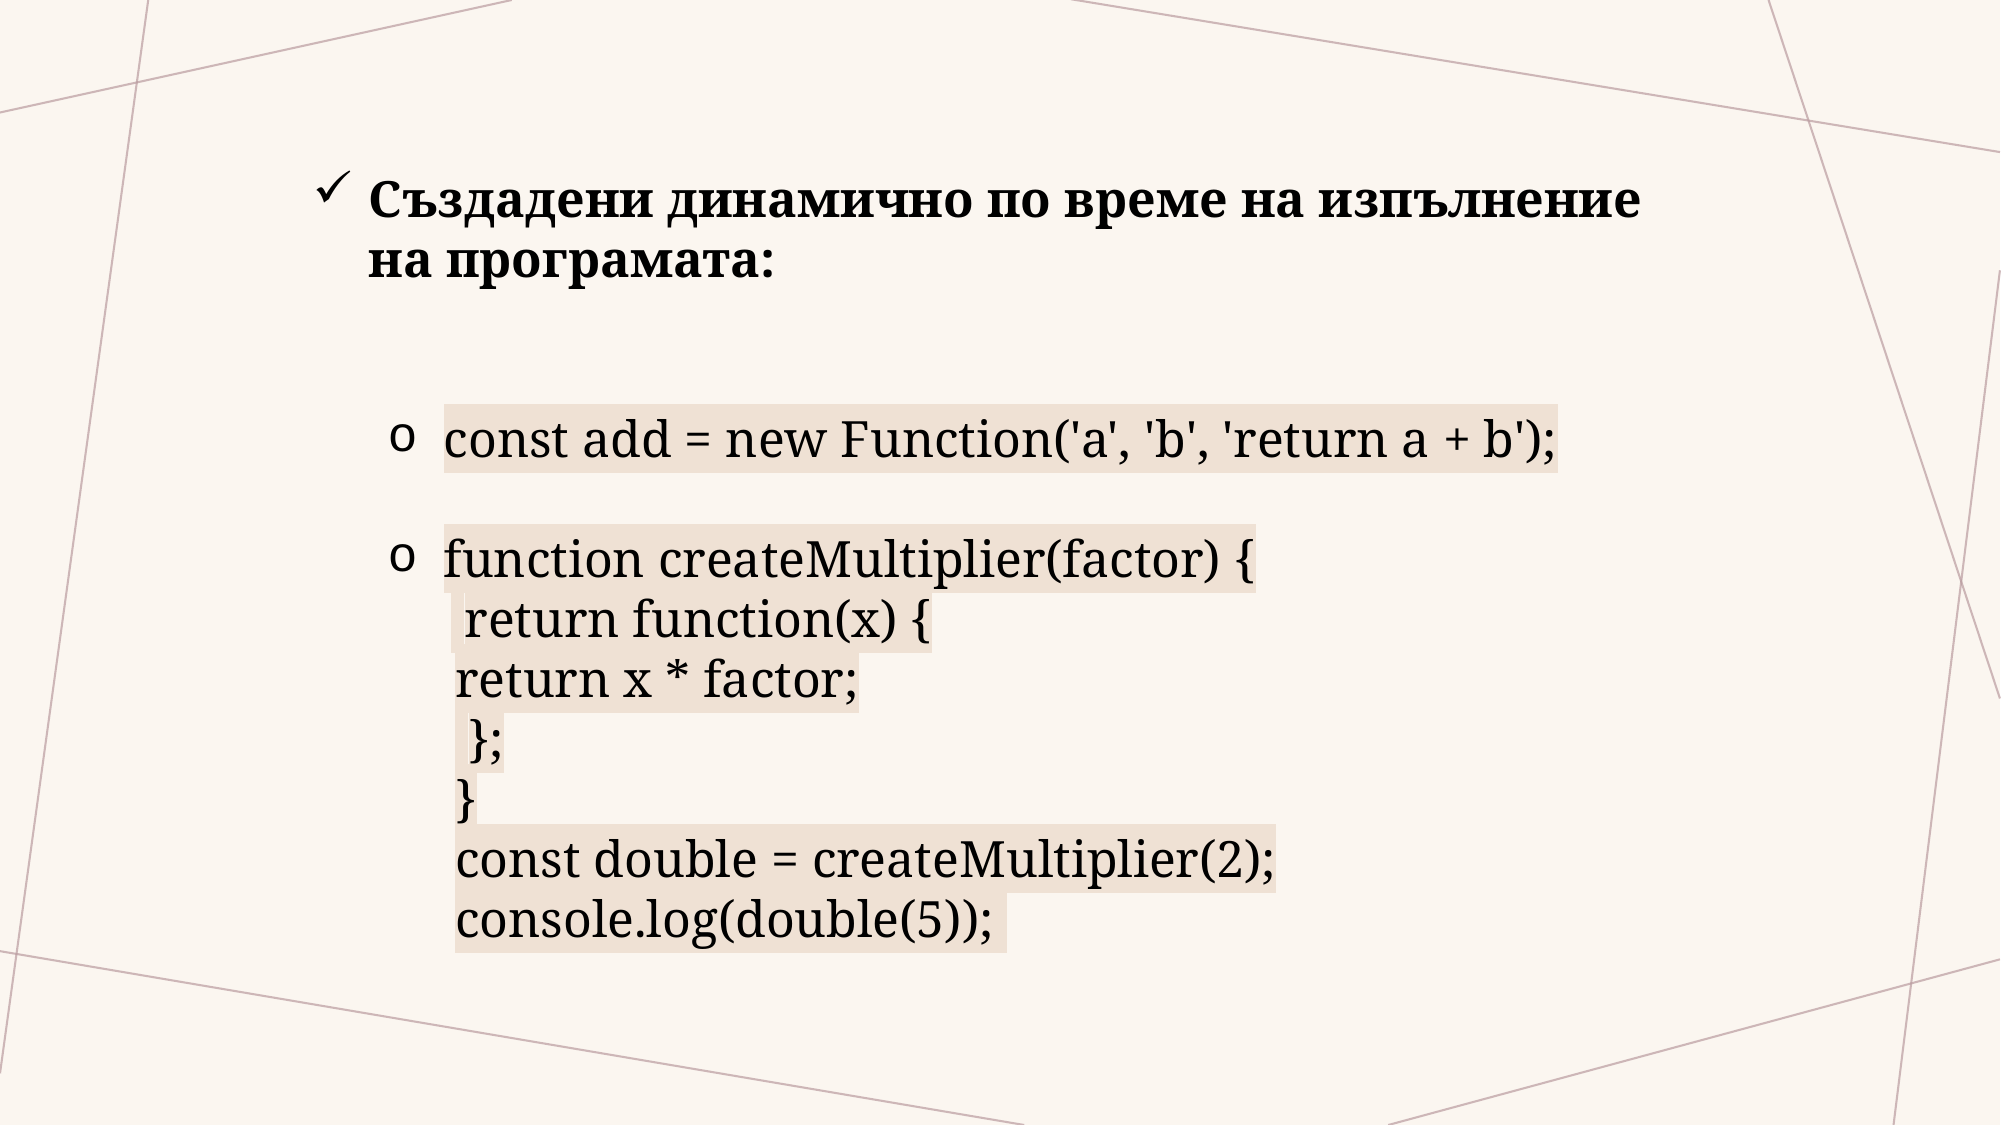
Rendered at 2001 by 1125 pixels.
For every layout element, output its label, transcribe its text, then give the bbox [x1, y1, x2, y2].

text_box Създадени динамично по време на изпълнение на програмата: const add = new Function('a', 'b', 'return a + b'); function createMultiplier(factor) { return function(x) { return x * factor; }; } const double = createMultiplier(2); console.log(double(5)); [297, 160, 1702, 956]
